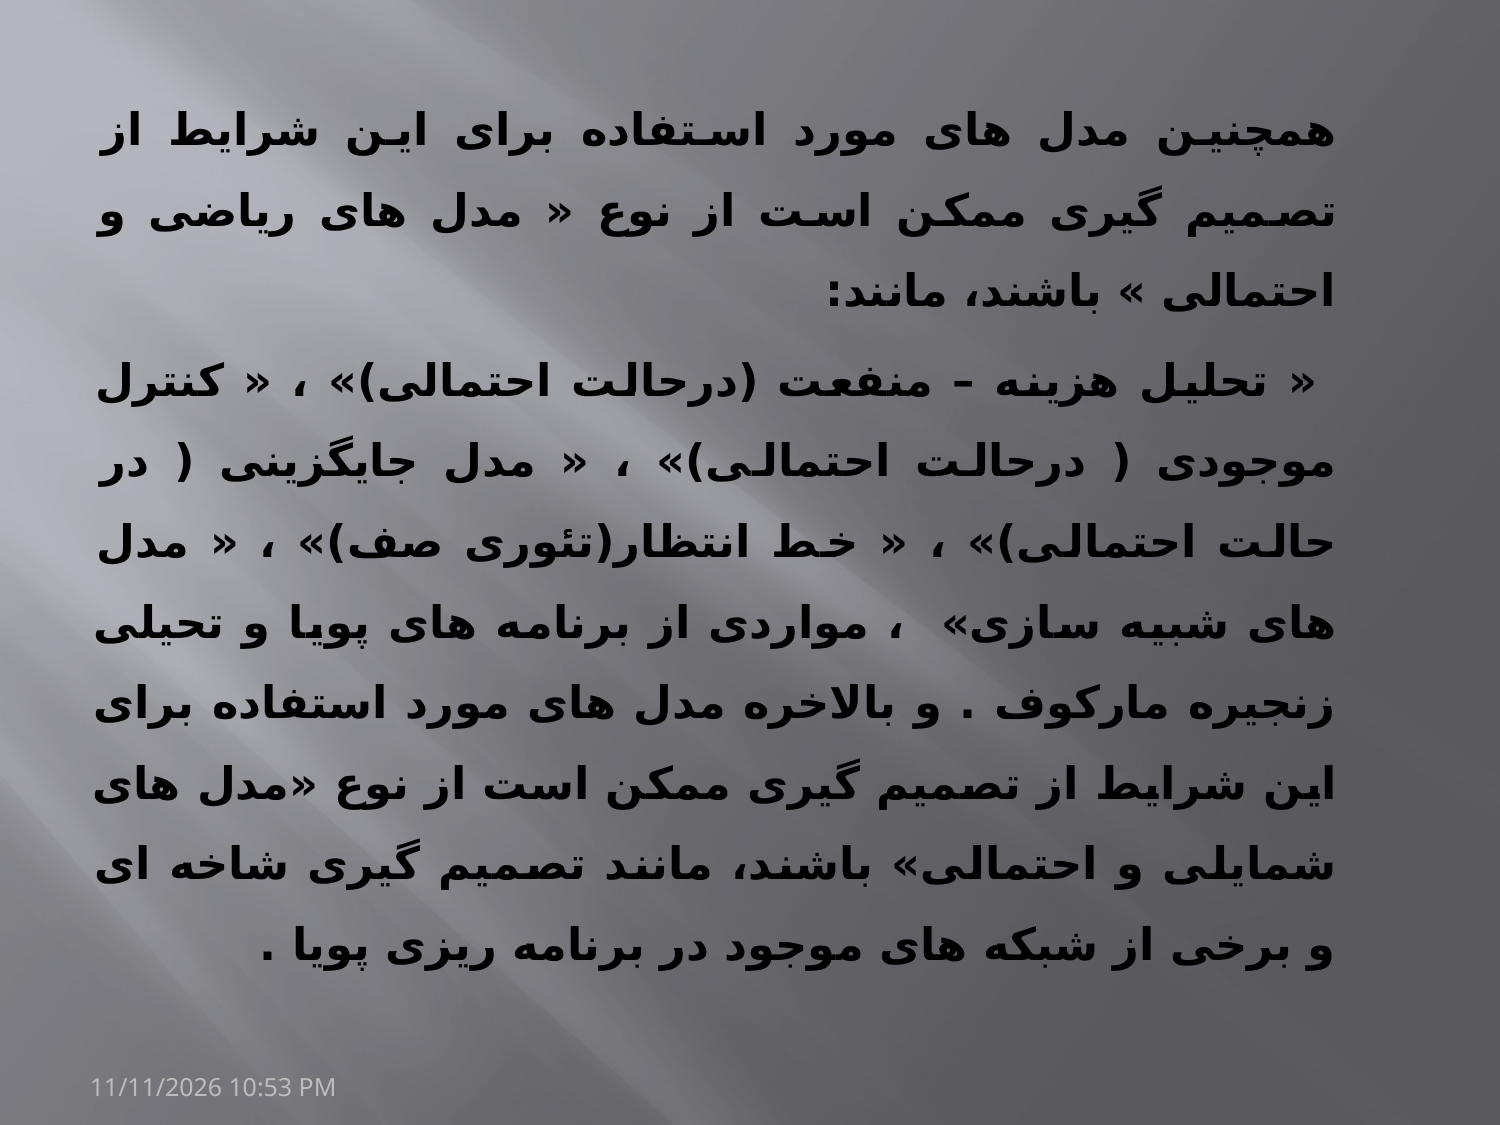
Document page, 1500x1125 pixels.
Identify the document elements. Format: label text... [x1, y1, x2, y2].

slide_number 20/مارس/1 [75, 1052, 425, 1113]
list همچنین مدل های مورد استفاده برای این شرایط از تصمیم گیری ممکن است از نوع « مدل های ریاضی و احتمالی » باشند، مانند: « تحلیل هزینه – منفعت (درحالت احتمالی)» ، « کنترل موجودی ( درحالت احتمالی)» ، « مدل جایگزینی ( در حالت احتمالی)» ، « خط انتظار(تئوری صف)» ، « مدل های شبیه سازی» ، مواردی از برنامه های پویا و تحیلی زنجیره مارکوف . و بالاخره مدل های مورد استفاده برای این شرایط از تصمیم گیری ممکن است از نوع «مدل های شمایلی و احتمالی» باشند، مانند تصمیم گیری شاخه ای و برخی از شبکه های موجود در برنامه ریزی پویا . [76, 66, 1427, 1059]
